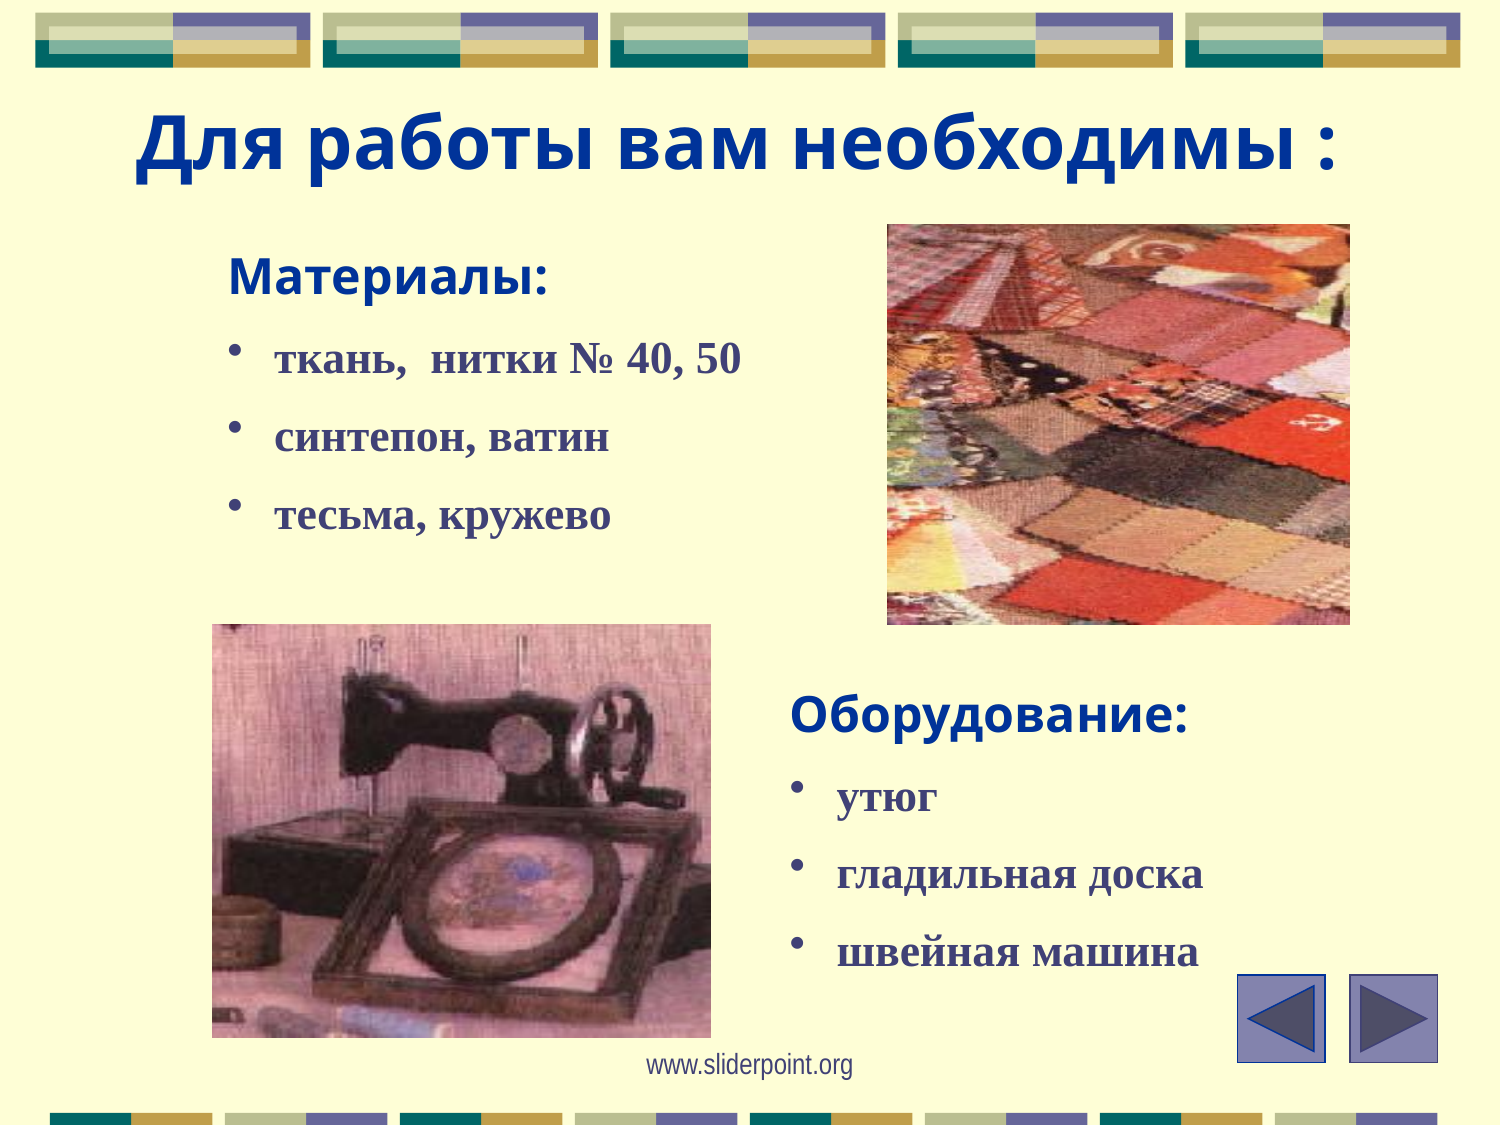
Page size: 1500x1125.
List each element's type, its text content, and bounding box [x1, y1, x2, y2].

footer www.sliderpoint.org [512, 1012, 988, 1088]
picture [887, 224, 1351, 626]
text_box Для работы вам необходимы : [75, 87, 1400, 193]
text_box Оборудование: утюг гладильная доска швейная машина [774, 675, 1225, 984]
text_box [1237, 974, 1325, 1063]
text_box [1349, 974, 1438, 1063]
picture [212, 624, 711, 1038]
text_box Материалы: ткань, нитки № 40, 50 синтепон, ватин тесьма, кружево [212, 237, 863, 546]
